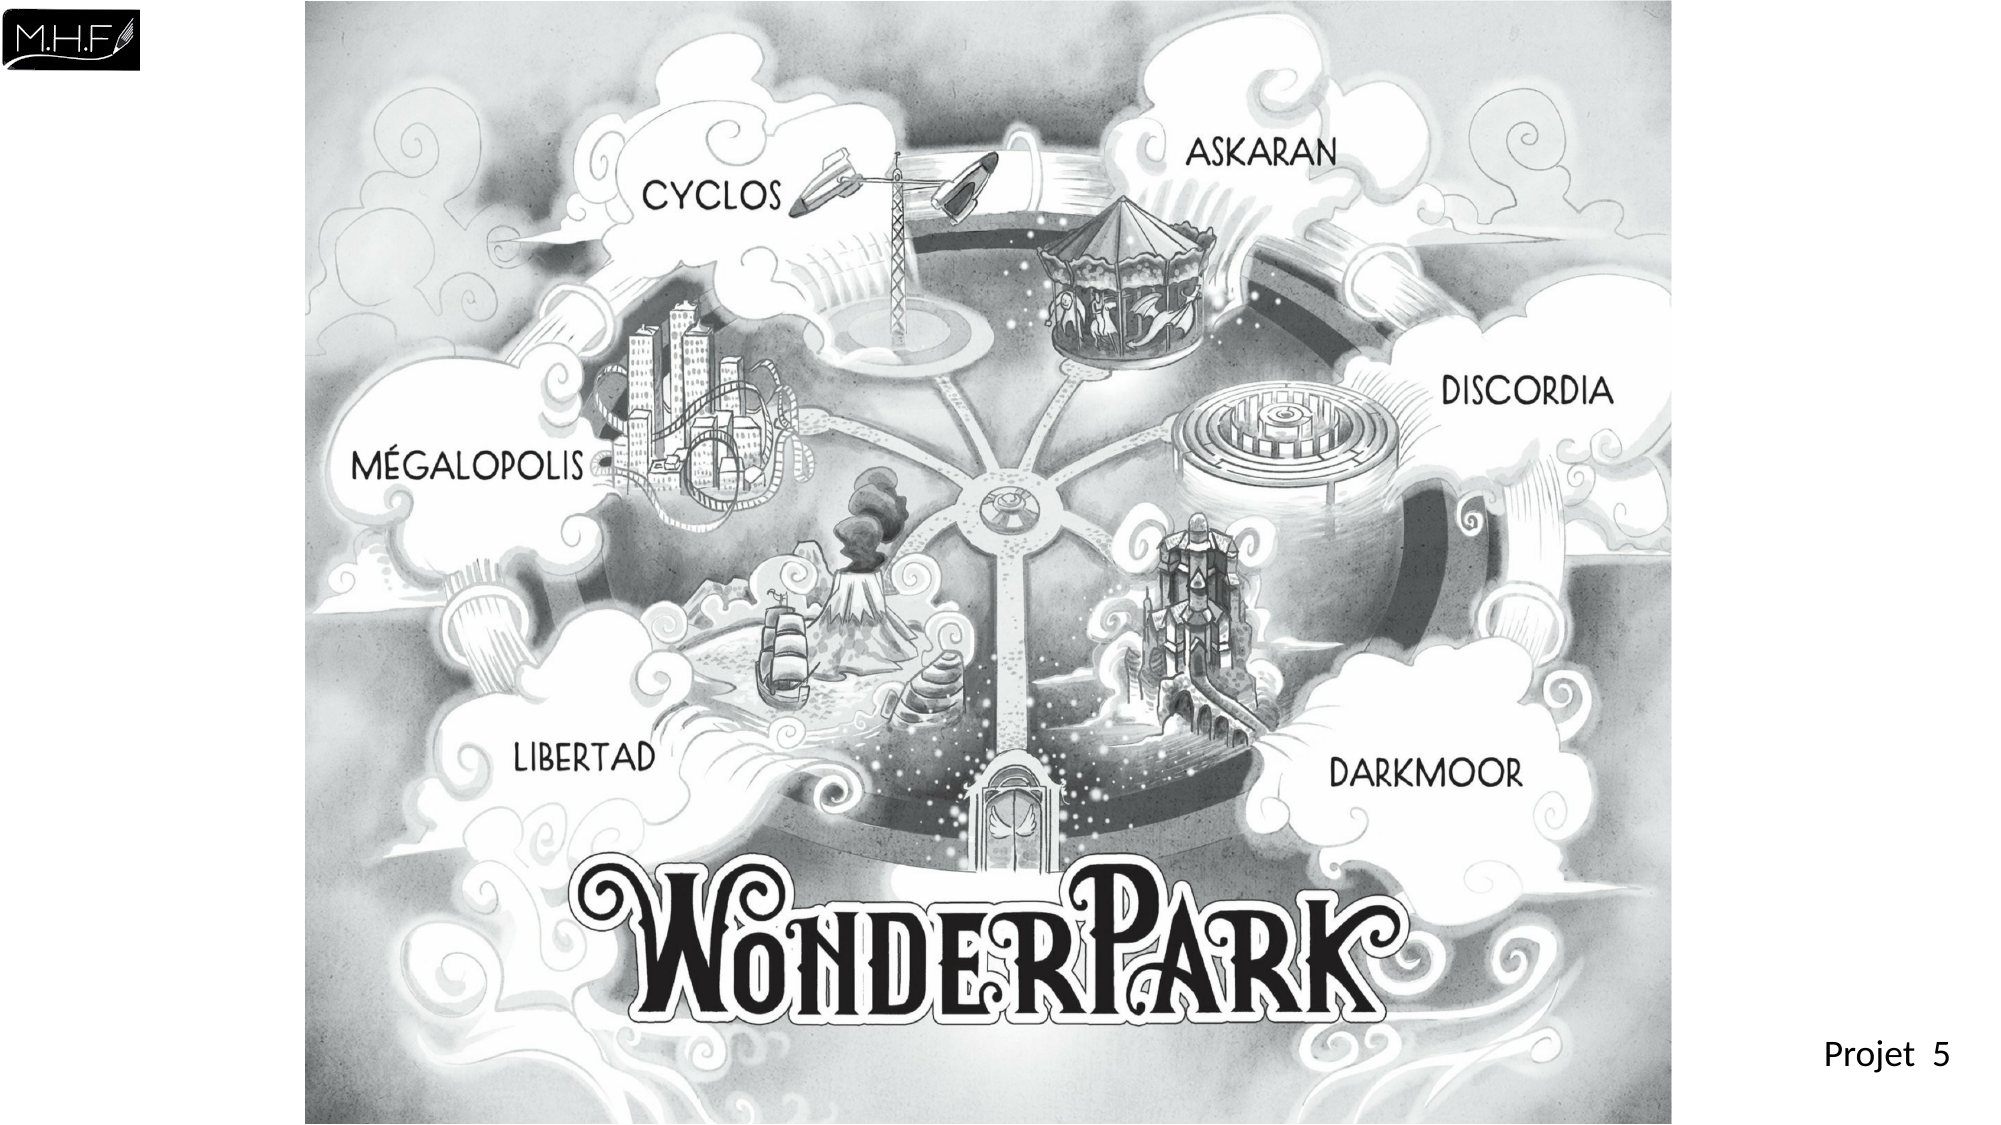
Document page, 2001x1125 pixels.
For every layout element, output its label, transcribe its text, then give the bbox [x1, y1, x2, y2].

text_box Projet 5 [1672, 1021, 1967, 1082]
picture [305, 0, 1672, 1125]
picture [0, 7, 140, 74]
